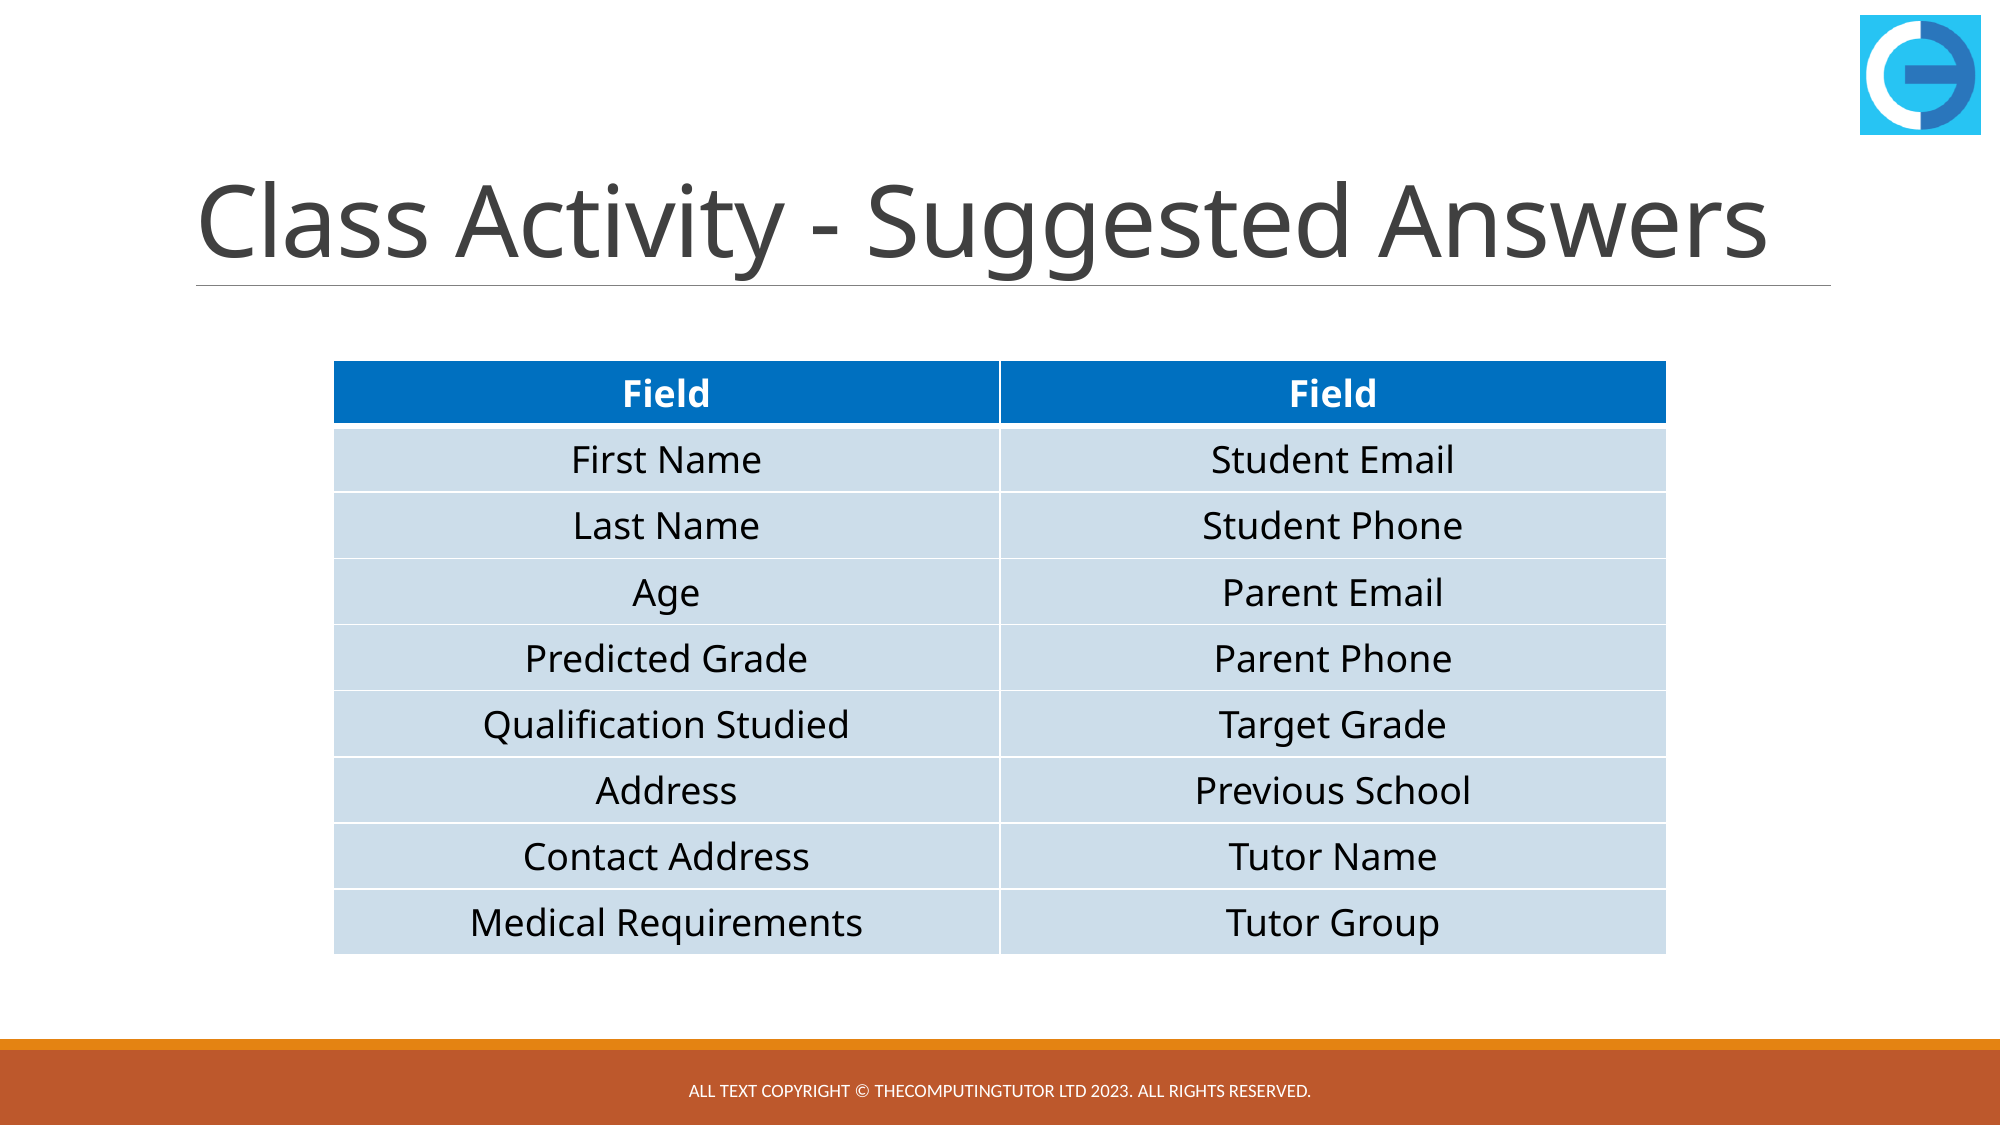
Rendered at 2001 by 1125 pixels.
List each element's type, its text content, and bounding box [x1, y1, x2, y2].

footer All text copyright © TheComputingTutor Ltd 2023. All rights Reserved. [604, 1059, 1396, 1120]
table_header Field [1001, 361, 1666, 423]
table_cell First Name [334, 429, 999, 491]
table_cell Qualification Studied [334, 691, 999, 756]
table_cell Tutor Group [1001, 890, 1666, 954]
table_cell Age [334, 559, 999, 624]
table_cell Previous School [1001, 758, 1666, 822]
table_cell Predicted Grade [334, 625, 999, 690]
table_cell Target Grade [1001, 691, 1666, 756]
table_cell Parent Phone [1001, 625, 1666, 690]
table_cell Parent Email [1001, 559, 1666, 624]
table_cell Student Email [1001, 429, 1666, 491]
table_cell Contact Address [334, 824, 999, 888]
table_cell Medical Requirements [334, 890, 999, 954]
table_cell Address [334, 758, 999, 822]
title Class Activity - Suggested Answers [180, 47, 1830, 285]
table_header Field [334, 361, 999, 423]
table_cell Tutor Name [1001, 824, 1666, 888]
table_cell Last Name [334, 493, 999, 558]
table_cell Student Phone [1001, 493, 1666, 558]
picture [1860, 15, 1981, 135]
